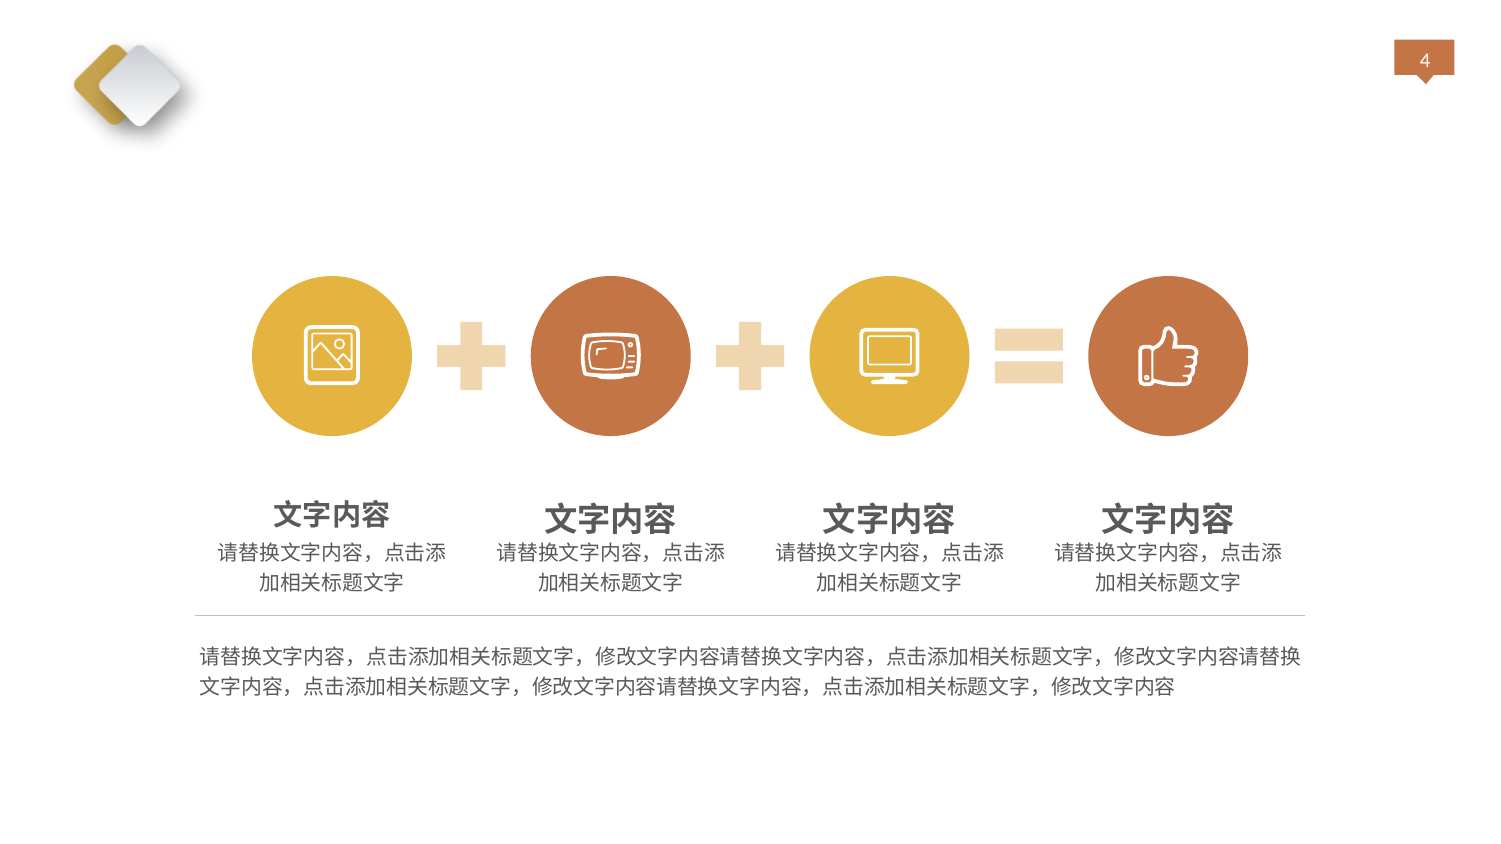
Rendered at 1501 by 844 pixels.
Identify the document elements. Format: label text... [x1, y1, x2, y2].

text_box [492, 489, 730, 593]
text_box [770, 489, 1009, 593]
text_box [213, 489, 451, 593]
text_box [1049, 489, 1288, 593]
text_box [251, 275, 1249, 437]
text_box 请替换文字内容，点击添加相关标题文字，修改文字内容请替换文字内容，点击添加相关标题文字，修改文字内容请替换文字内容，点击添加相关标题文字，修改文字内容请替换文字内容，点击添加相关标题文字，修改文字内容 [199, 638, 1301, 717]
picture [89, 35, 190, 136]
